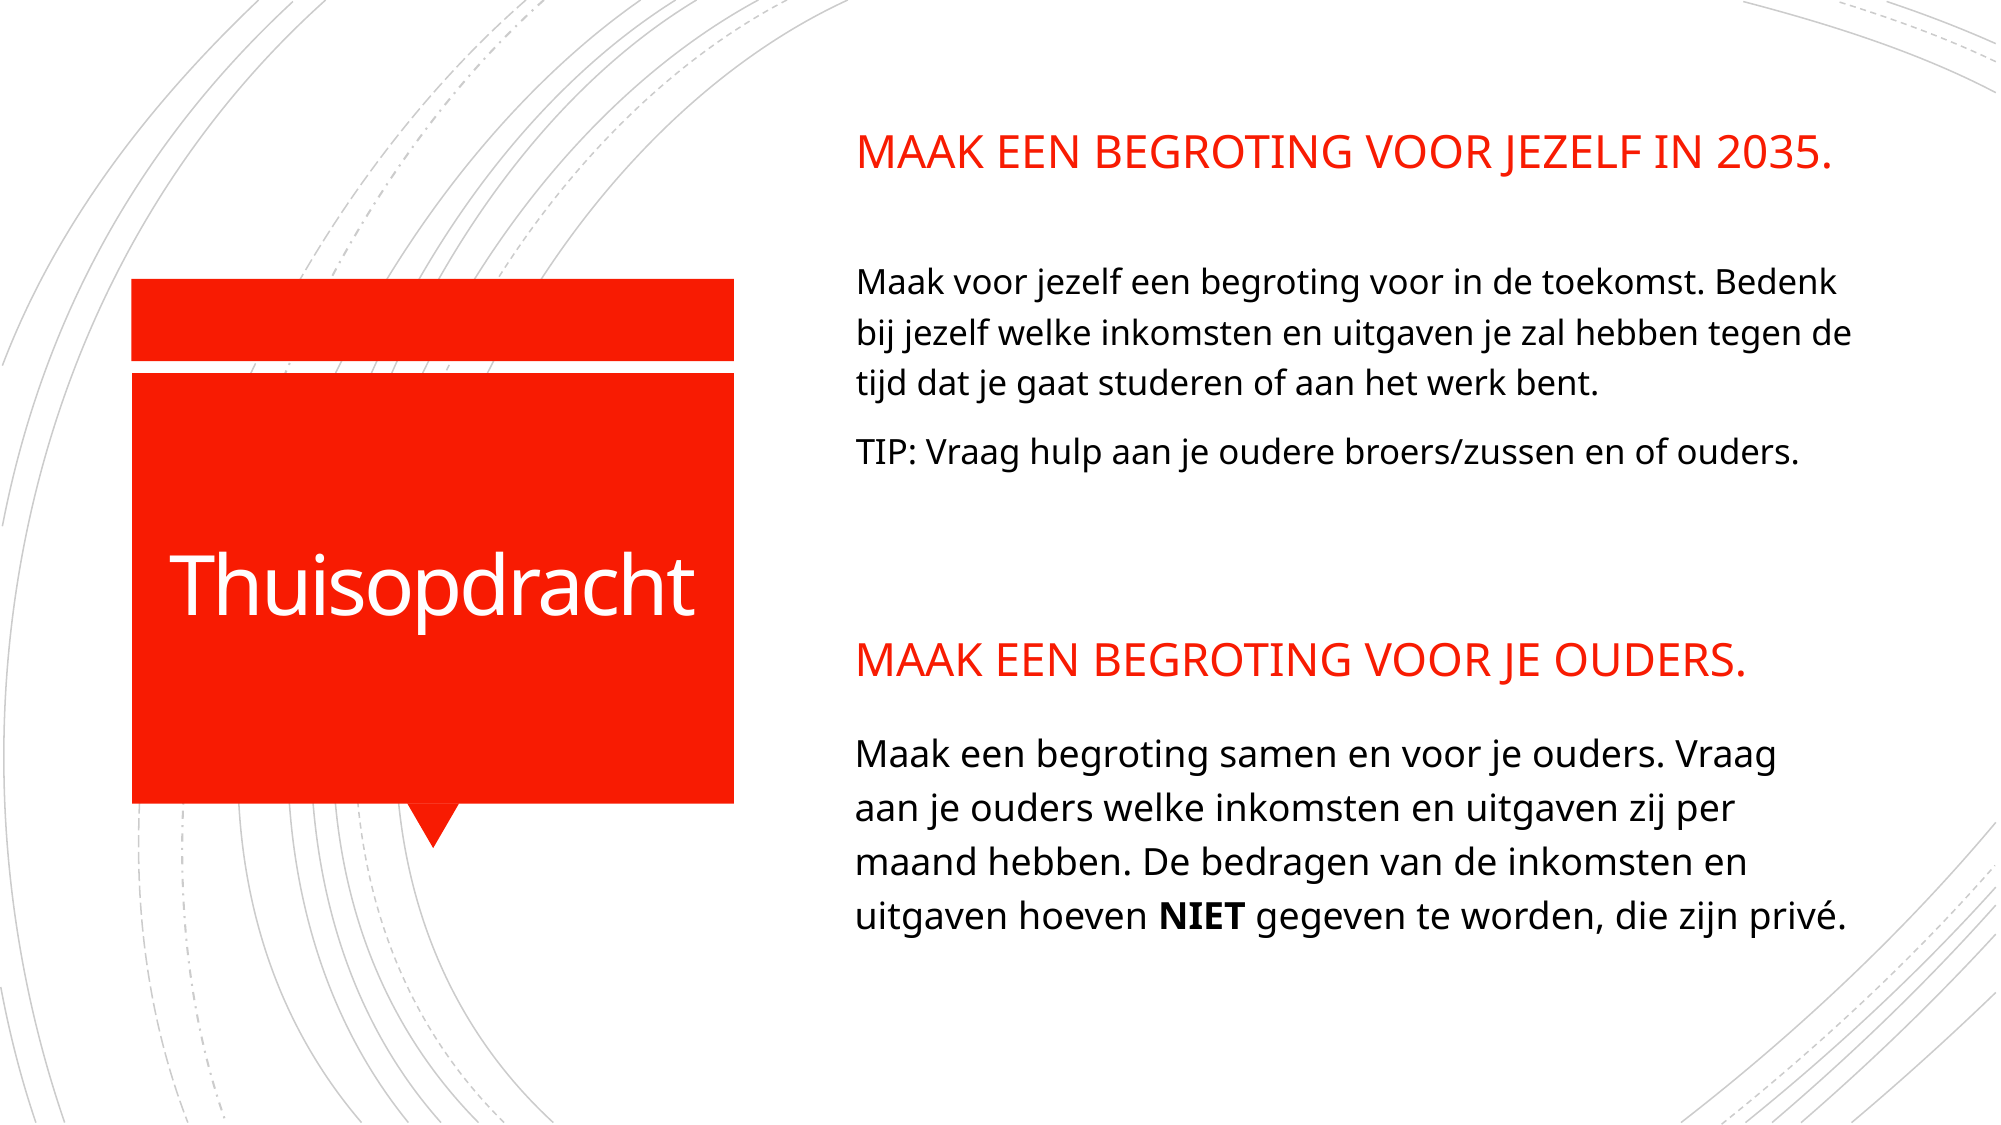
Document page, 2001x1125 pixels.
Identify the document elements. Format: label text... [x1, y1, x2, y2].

list Maak een begroting samen en voor je ouders. Vraag aan je ouders welke inkomsten en uitgaven zij per maand hebben. De bedragen van de inkomsten en uitgaven hoeven NIET gegeven te worden, die zijn privé. [839, 713, 1868, 994]
list Maak een Begroting voor jezelf in 2035. [840, 131, 1869, 244]
list Maak voor jezelf een begroting voor in de toekomst. Bedenk bij jezelf welke inkomsten en uitgaven je zal hebben tegen de tijd dat je gaat studeren of aan het werk bent. TIP: Vraag hulp aan je oudere broers/zussen en of ouders. [840, 244, 1869, 523]
list Maak een begroting voor je ouders. [839, 601, 1868, 713]
title Thuisopdracht [145, 387, 721, 792]
